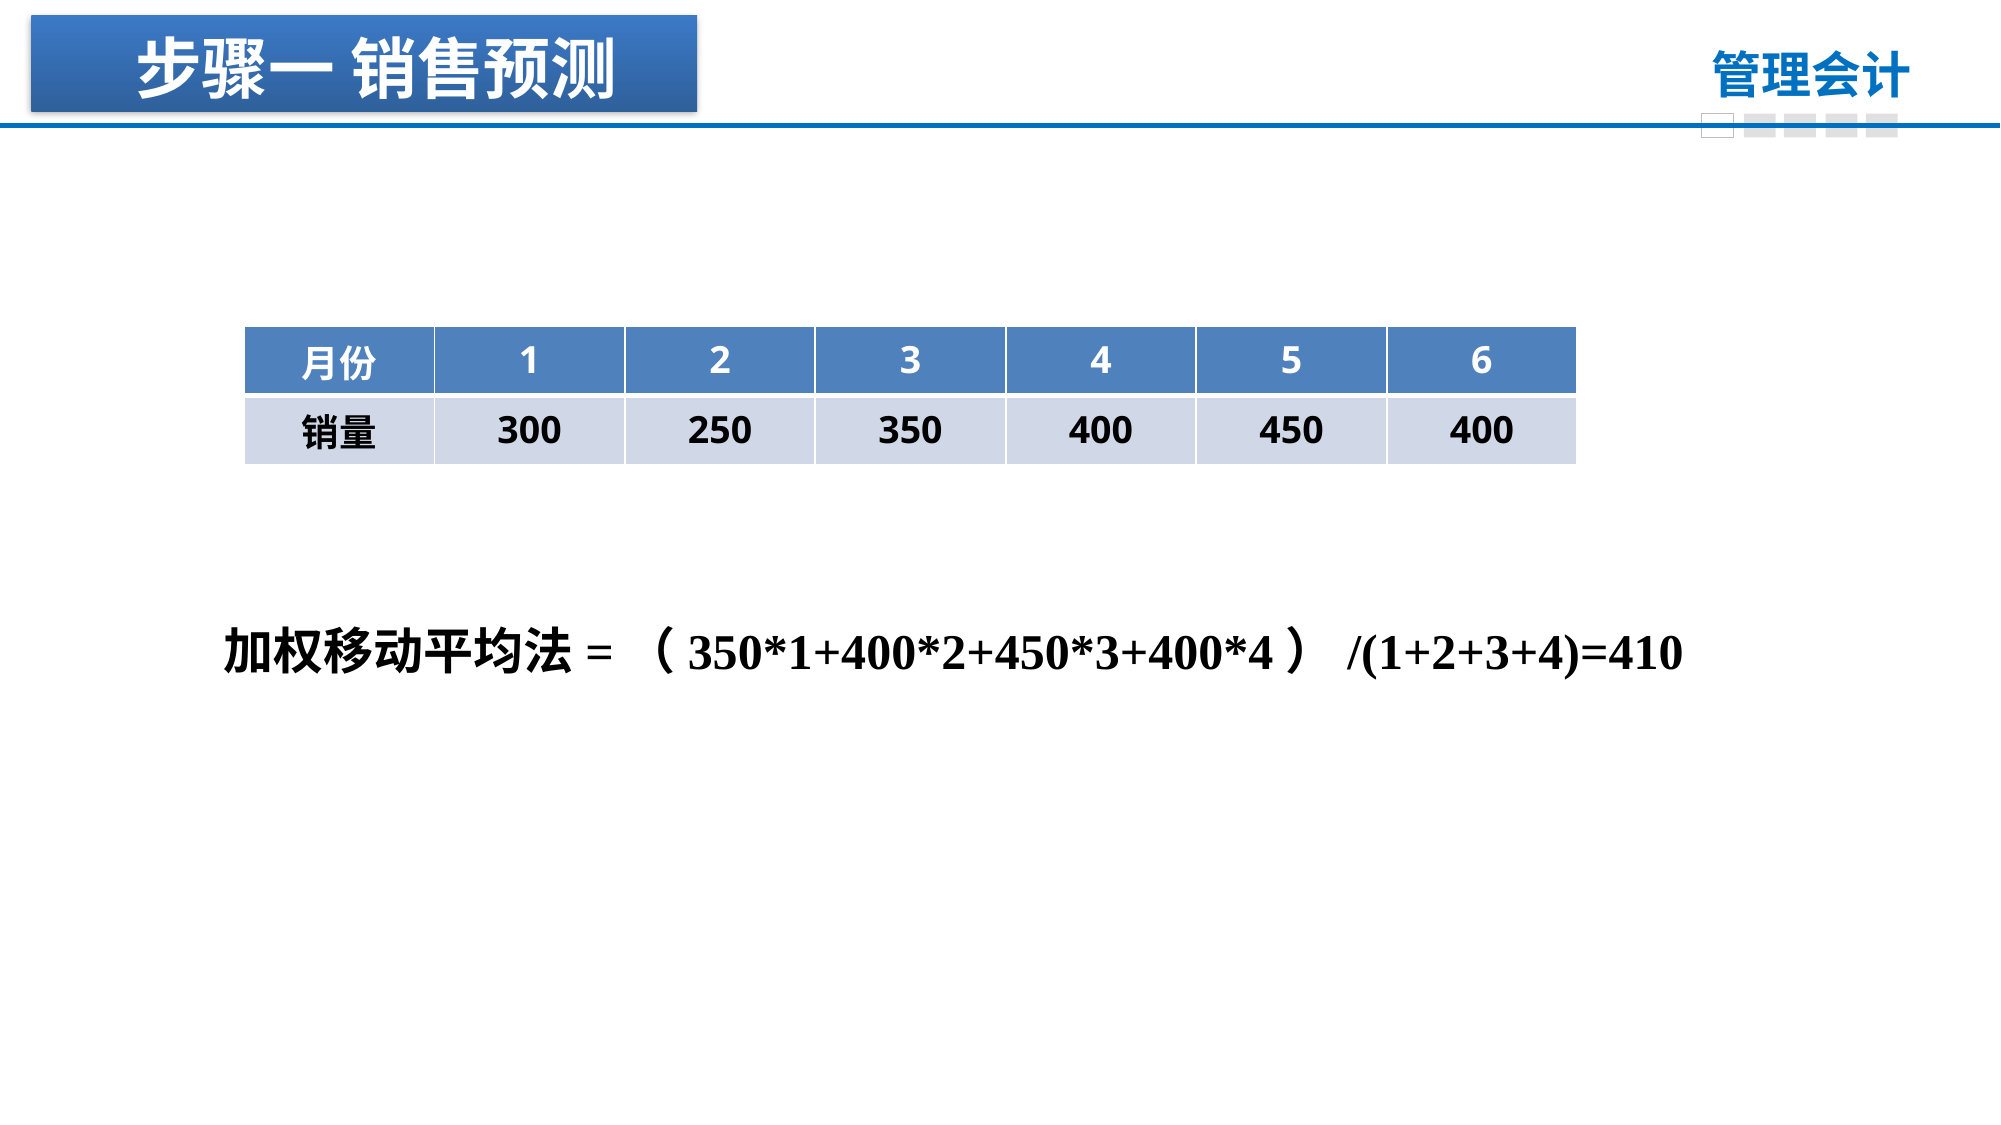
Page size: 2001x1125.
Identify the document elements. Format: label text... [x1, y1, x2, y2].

table_header 6 [1388, 327, 1576, 393]
table_header 月份 [245, 327, 434, 393]
table_header 3 [816, 327, 1005, 393]
table_cell 250 [626, 398, 814, 464]
table_header 2 [626, 327, 814, 393]
table_cell 400 [1007, 398, 1195, 464]
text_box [31, 14, 698, 117]
table_header 1 [435, 327, 624, 393]
table_header 5 [1197, 327, 1386, 393]
table_header 4 [1007, 327, 1195, 393]
table_cell 450 [1197, 398, 1386, 464]
table_cell 销量 [245, 398, 434, 464]
table_cell 350 [816, 398, 1005, 464]
table_cell 300 [435, 398, 624, 464]
text_box 加权移动平均法=（350*1+400*2+450*3+400*4）/(1+2+3+4)=410 [206, 580, 1758, 688]
table_cell 400 [1388, 398, 1576, 464]
